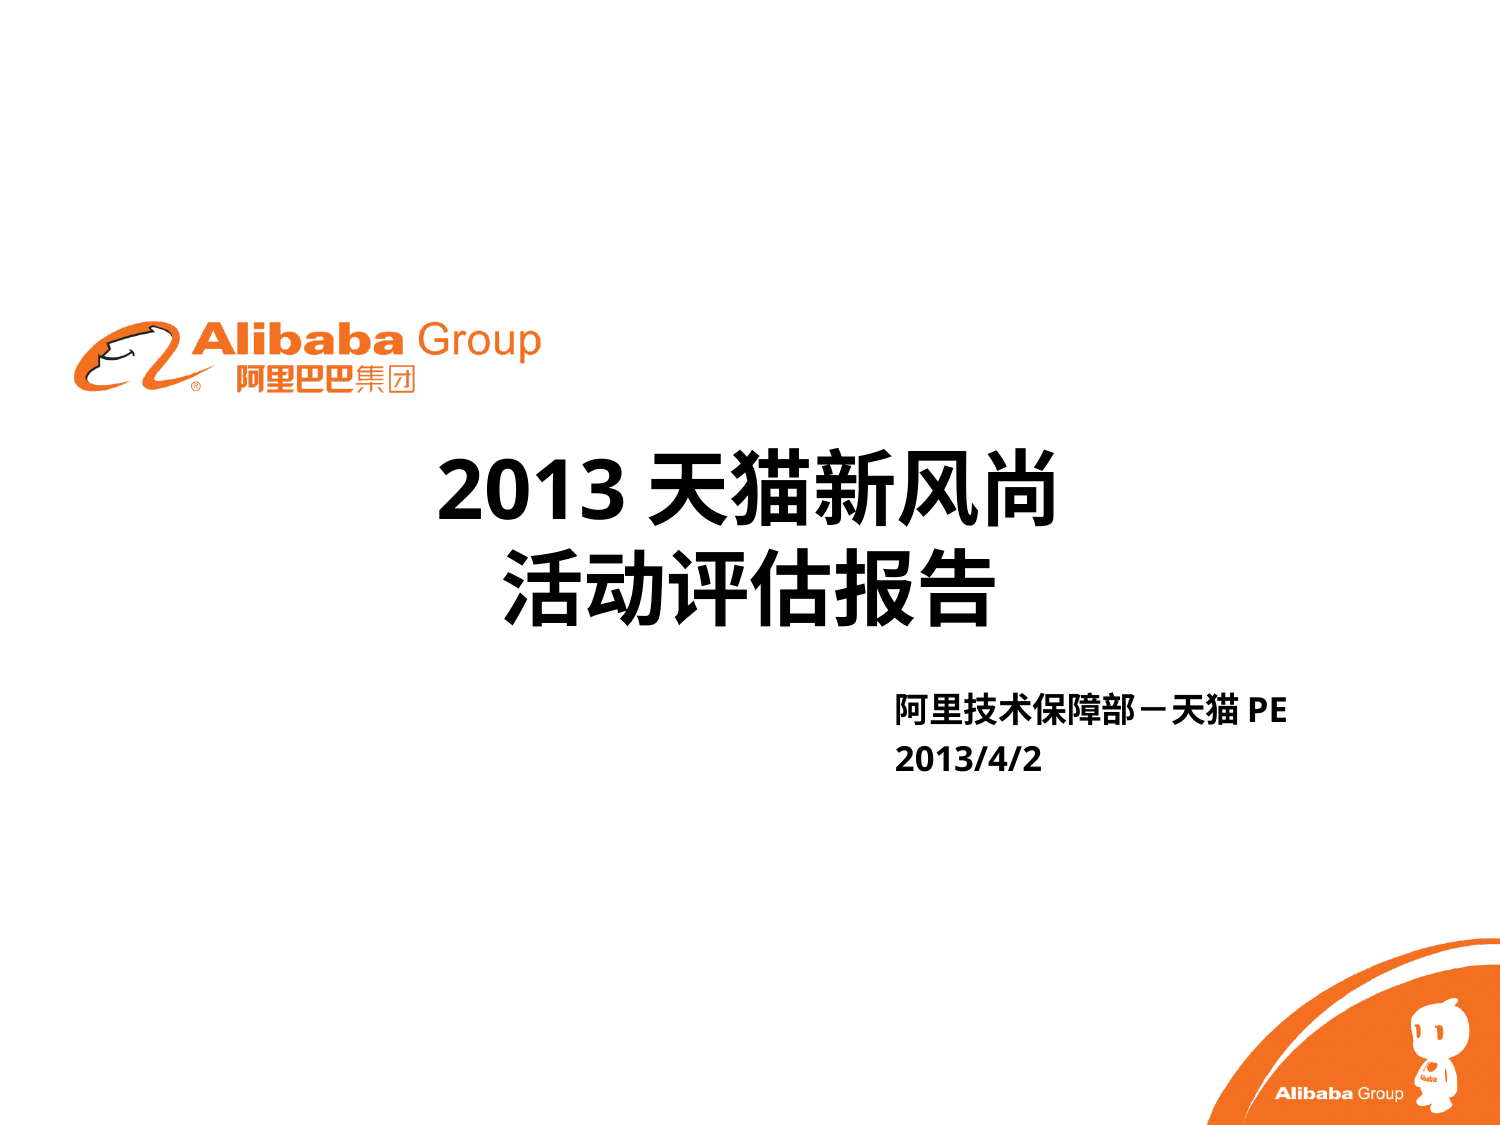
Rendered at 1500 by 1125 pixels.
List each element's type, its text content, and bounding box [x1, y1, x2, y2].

subtitle 阿里技术保障部－天猫PE 2013/4/2 [879, 680, 1346, 787]
title 2013天猫新风尚 活动评估报告 [112, 415, 1388, 657]
picture [0, 0, 1500, 1125]
